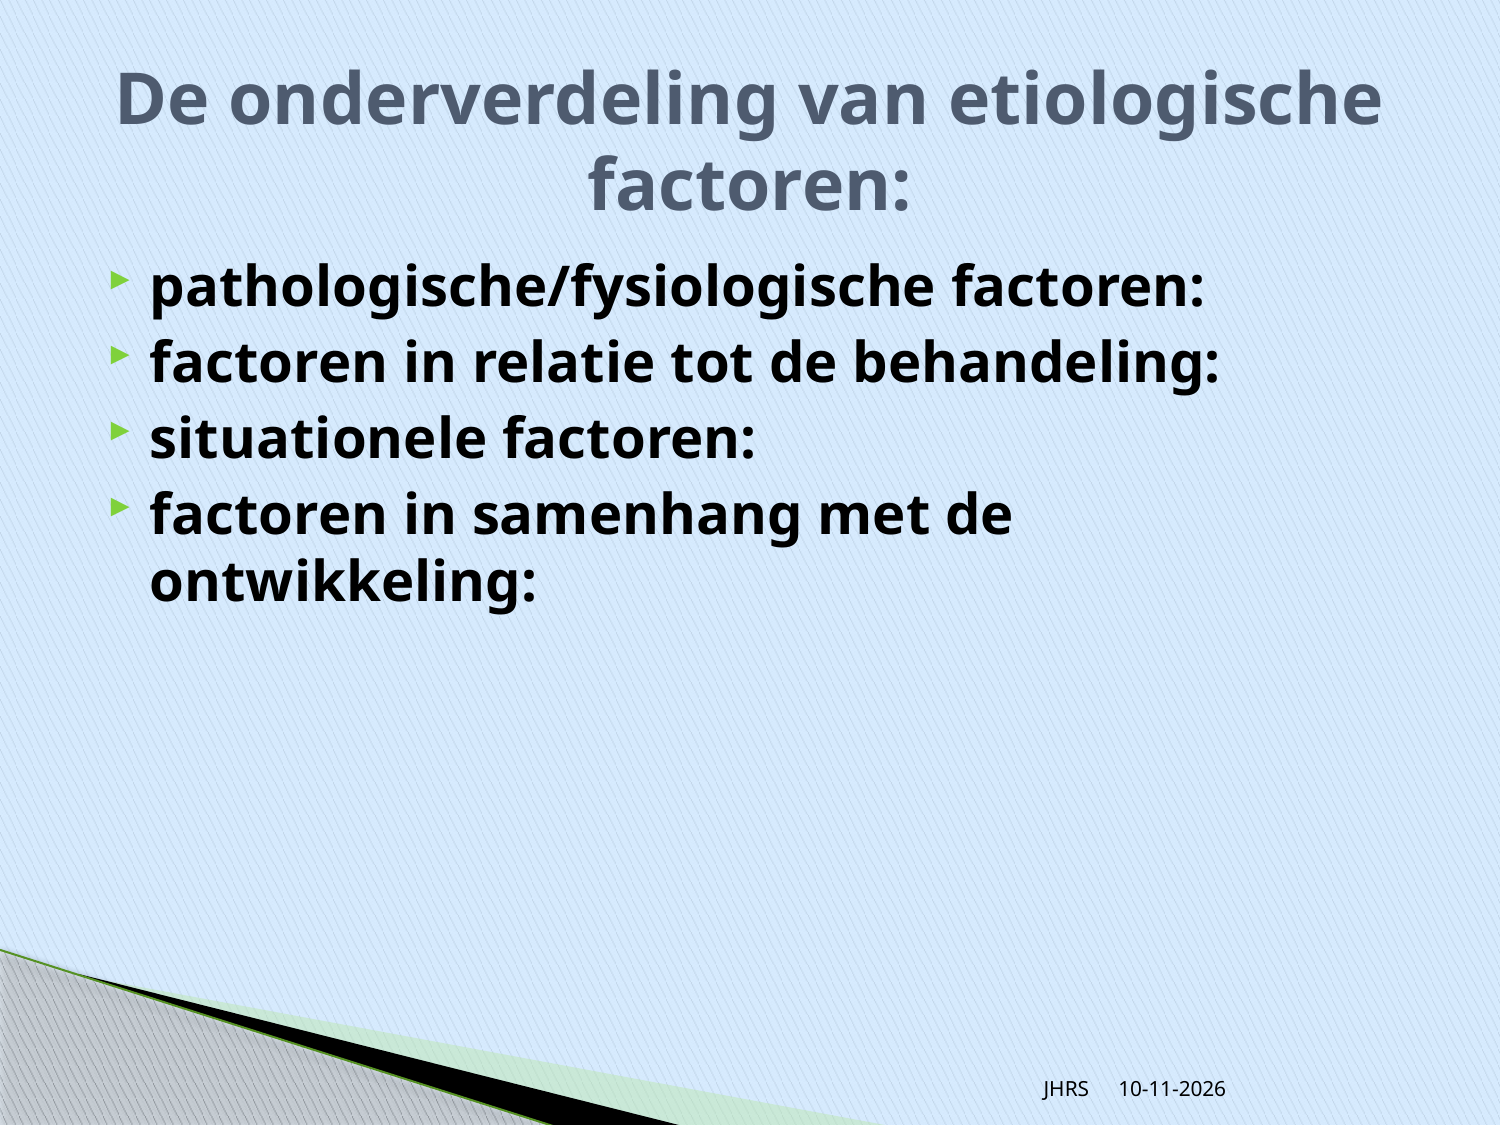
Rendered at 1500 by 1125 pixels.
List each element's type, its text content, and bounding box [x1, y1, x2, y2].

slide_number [1105, 1051, 1419, 1112]
list pathologische/fysiologische factoren: factoren in relatie tot de behandeling: situationele factoren: factoren in samenhang met de ontwikkeling: [75, 243, 1425, 986]
footer JHRS [718, 1051, 1105, 1112]
title De onderverdeling van etiologische factoren: [75, 45, 1425, 233]
